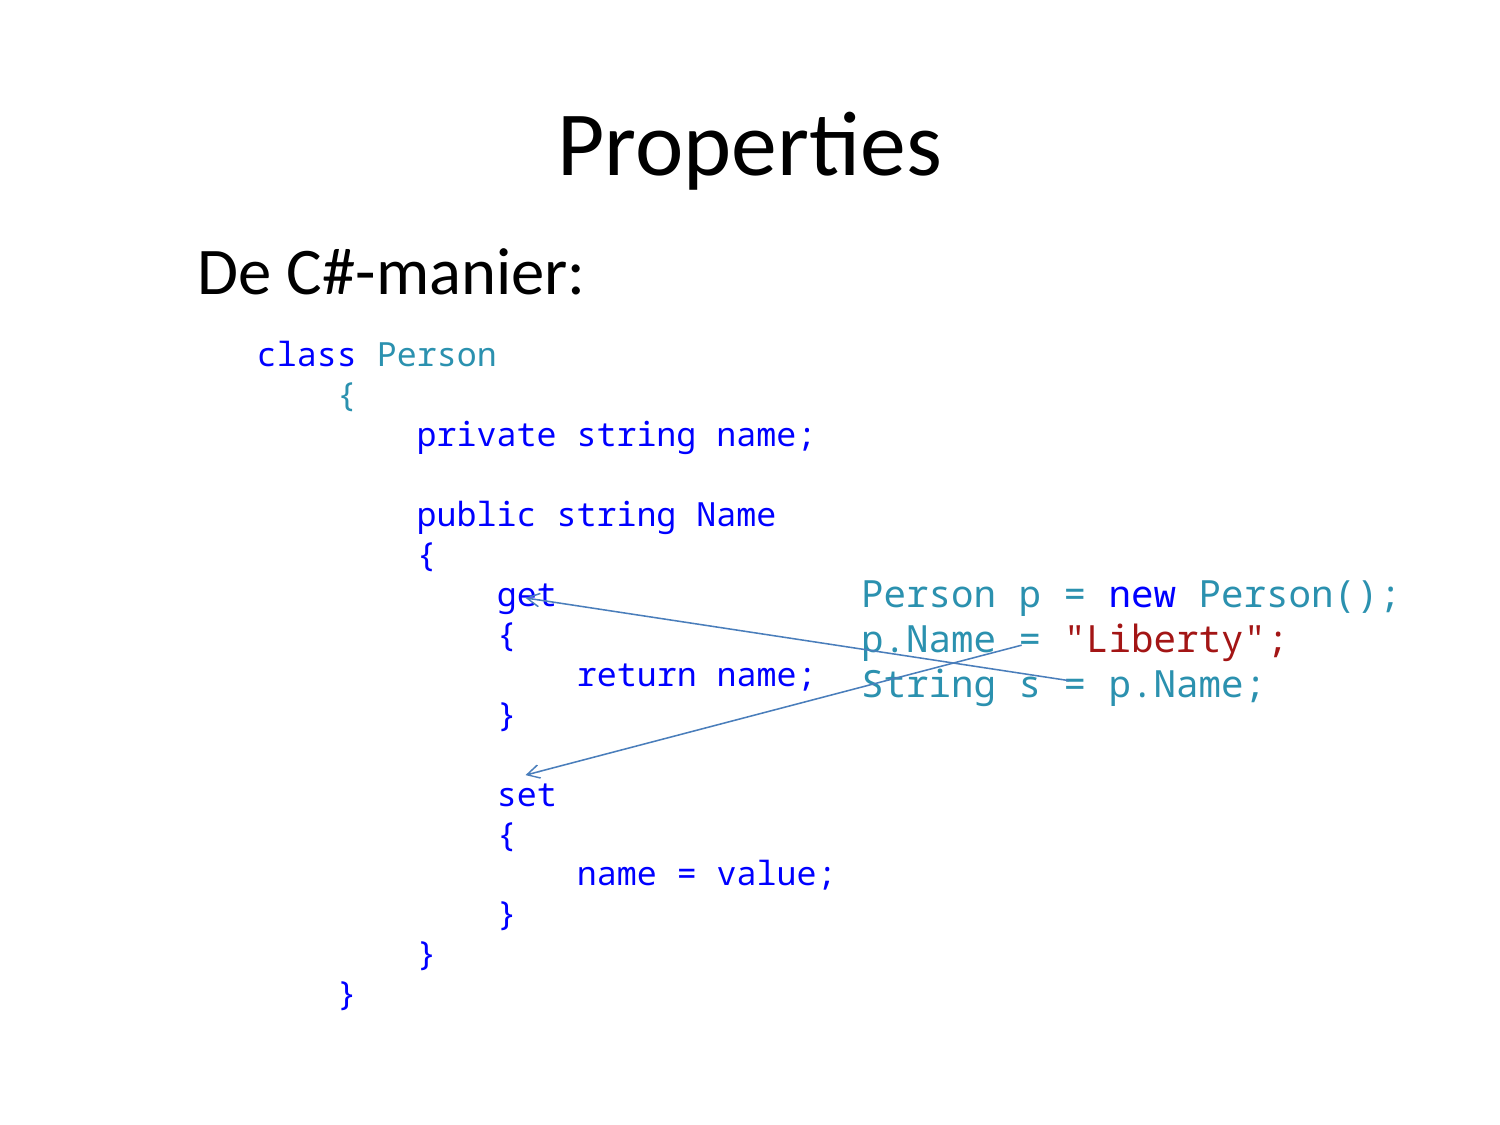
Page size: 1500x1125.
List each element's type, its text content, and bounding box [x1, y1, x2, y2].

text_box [525, 597, 1070, 681]
title Properties [75, 45, 1425, 233]
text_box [525, 687, 1022, 776]
list De C#-manier: [183, 219, 1500, 438]
text_box class Person { private string name; public string Name { get { return name; } set { name = value; } } } [242, 326, 1223, 1060]
text_box Person p = new Person(); p.Name = "Liberty"; String s = p.Name; [846, 562, 1416, 713]
